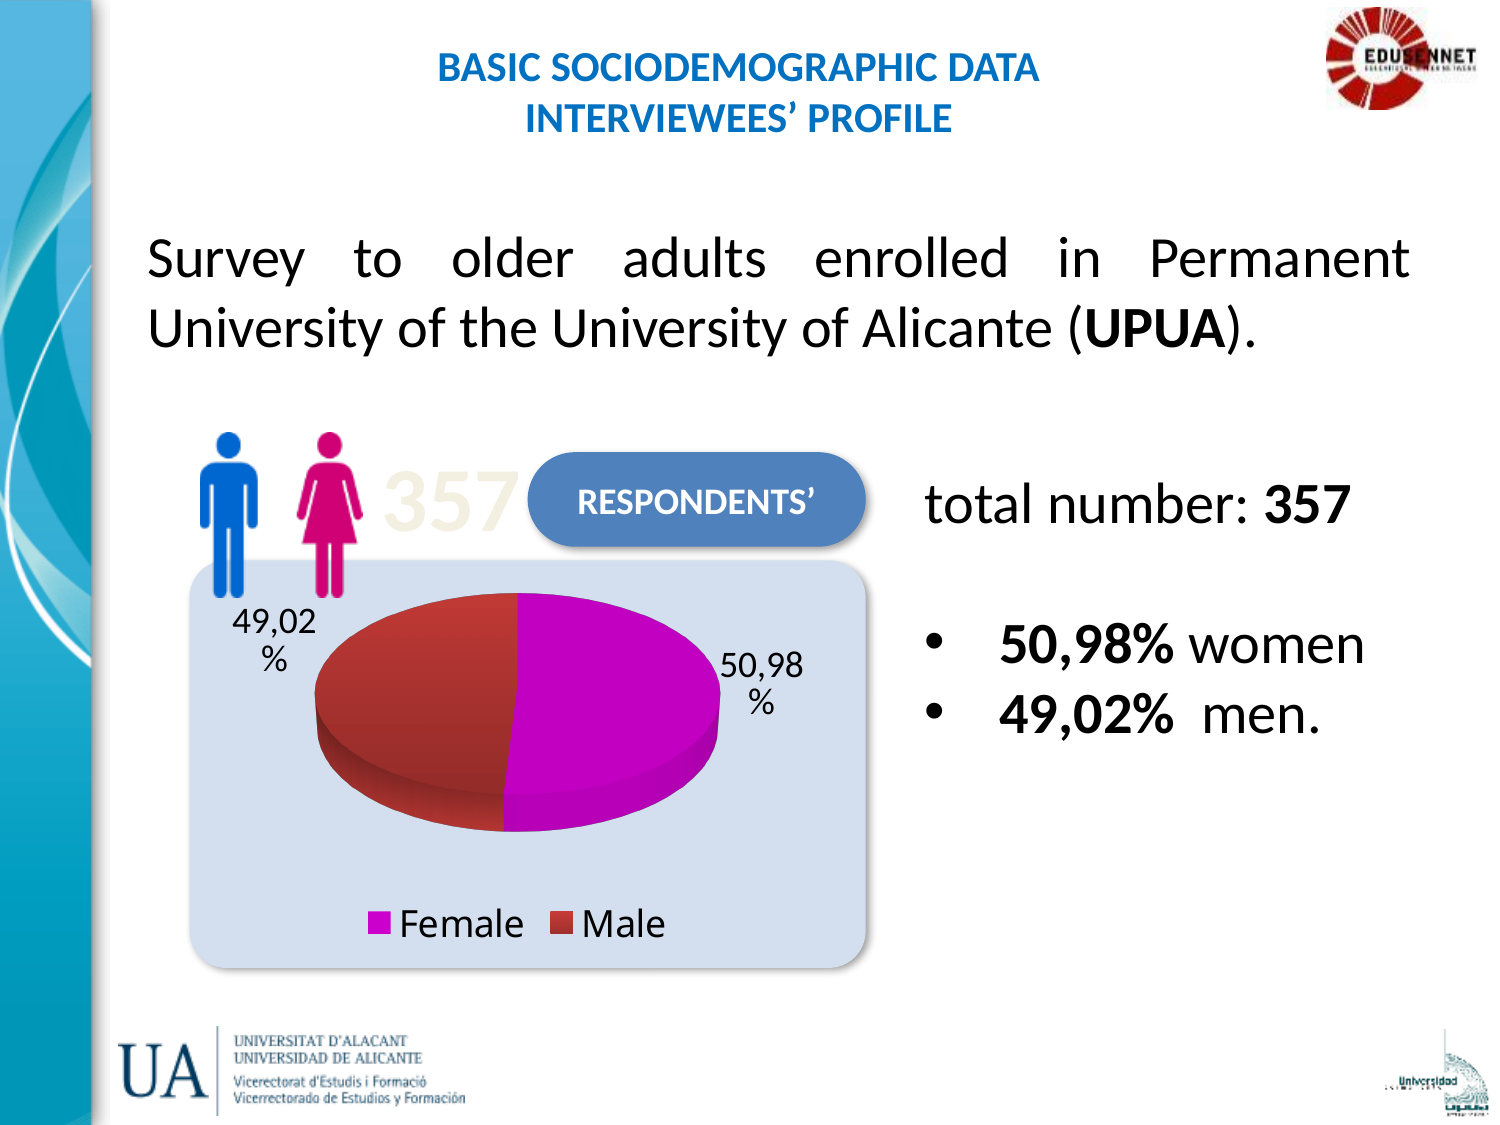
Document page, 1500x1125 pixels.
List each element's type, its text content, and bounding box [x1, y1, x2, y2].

text_box total number: 357 50,98% women 49,02% men. [909, 457, 1400, 753]
picture [1326, 7, 1495, 111]
title BASIC SOCIODEMOGRAPHIC DATA INTERVIEWEES’ PROFILE [73, 30, 1405, 149]
picture [1384, 1029, 1489, 1118]
picture [200, 432, 363, 546]
text_box Survey to older adults enrolled in Permanent University of the University of Alicante (UPUA). [132, 211, 1427, 367]
chart [181, 546, 854, 957]
text_box [209, 966, 846, 971]
picture [118, 1026, 465, 1116]
text_box 357 [366, 432, 537, 545]
text_box RESPONDENTS’ [537, 450, 868, 545]
text_box [857, 571, 868, 959]
picture [0, 0, 110, 1125]
